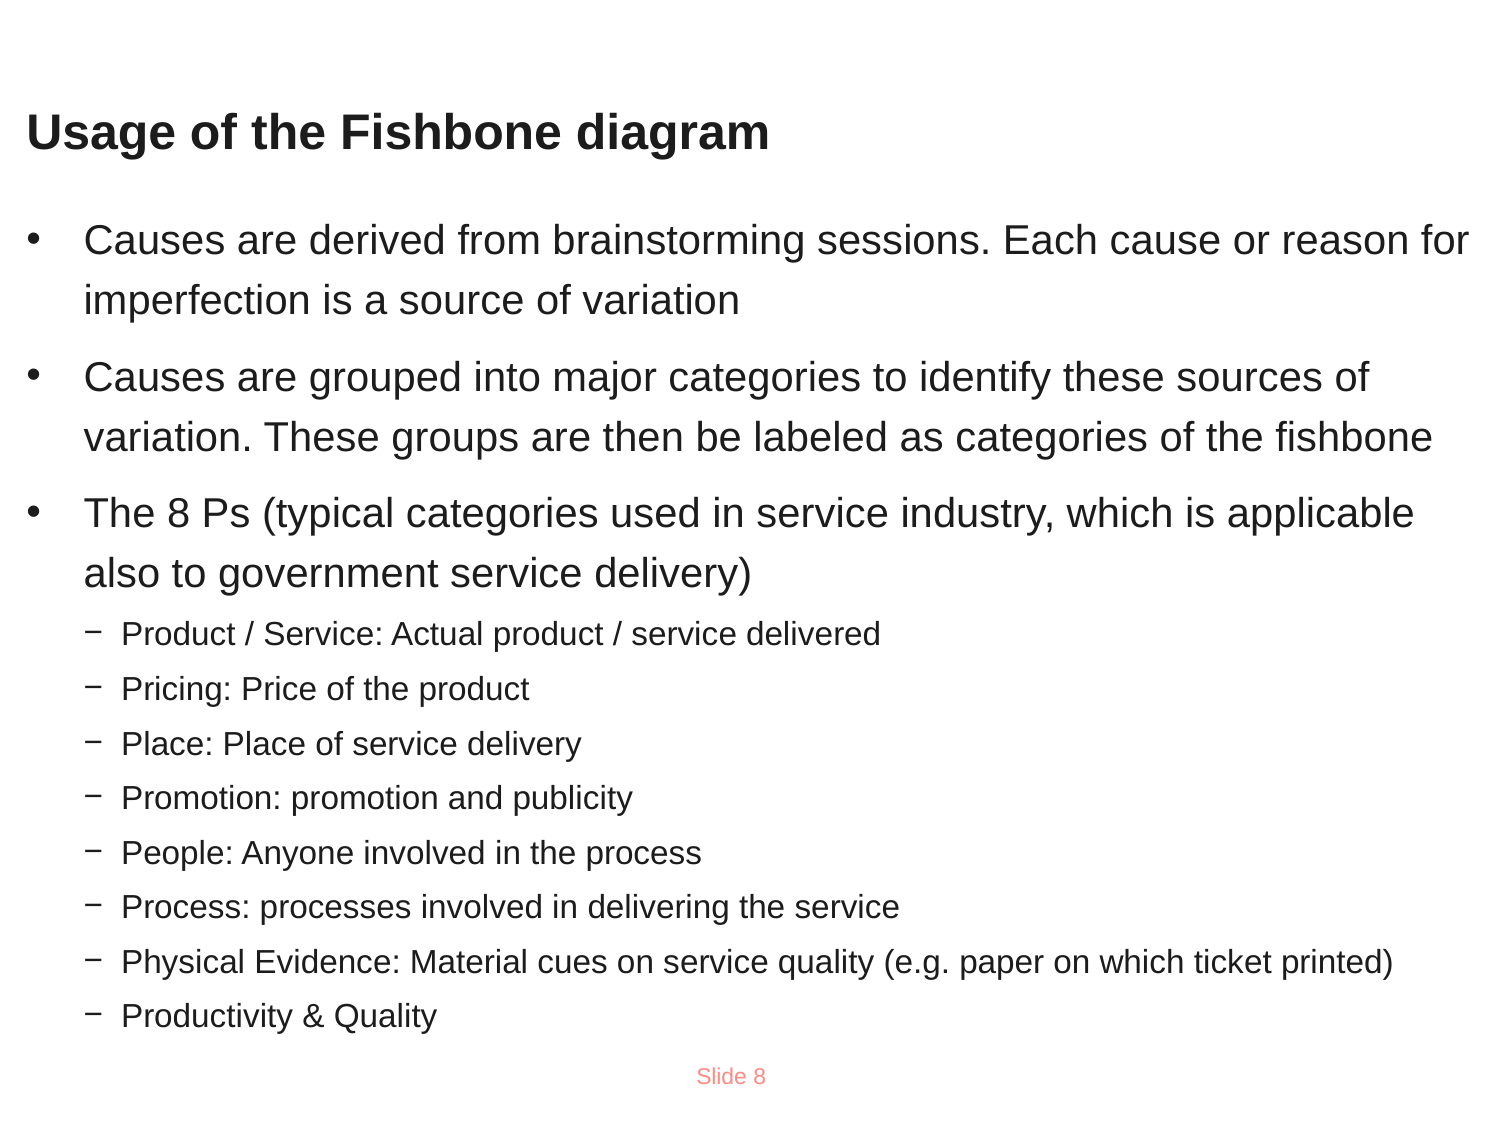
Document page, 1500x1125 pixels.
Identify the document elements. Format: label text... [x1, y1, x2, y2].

list Causes are derived from brainstorming sessions. Each cause or reason for imperfection is a source of variation Causes are grouped into major categories to identify these sources of variation. These groups are then be labeled as categories of the fishbone The 8 Ps (typical categories used in service industry, which is applicable also to government service delivery) Product / Service: Actual product / service delivered Pricing: Price of the product Place: Place of service delivery Promotion: promotion and publicity People: Anyone involved in the process Process: processes involved in delivering the service Physical Evidence: Material cues on service quality (e.g. paper on which ticket printed) Productivity & Quality [26, 202, 1474, 1075]
title Usage of the Fishbone diagram [26, 99, 1472, 202]
